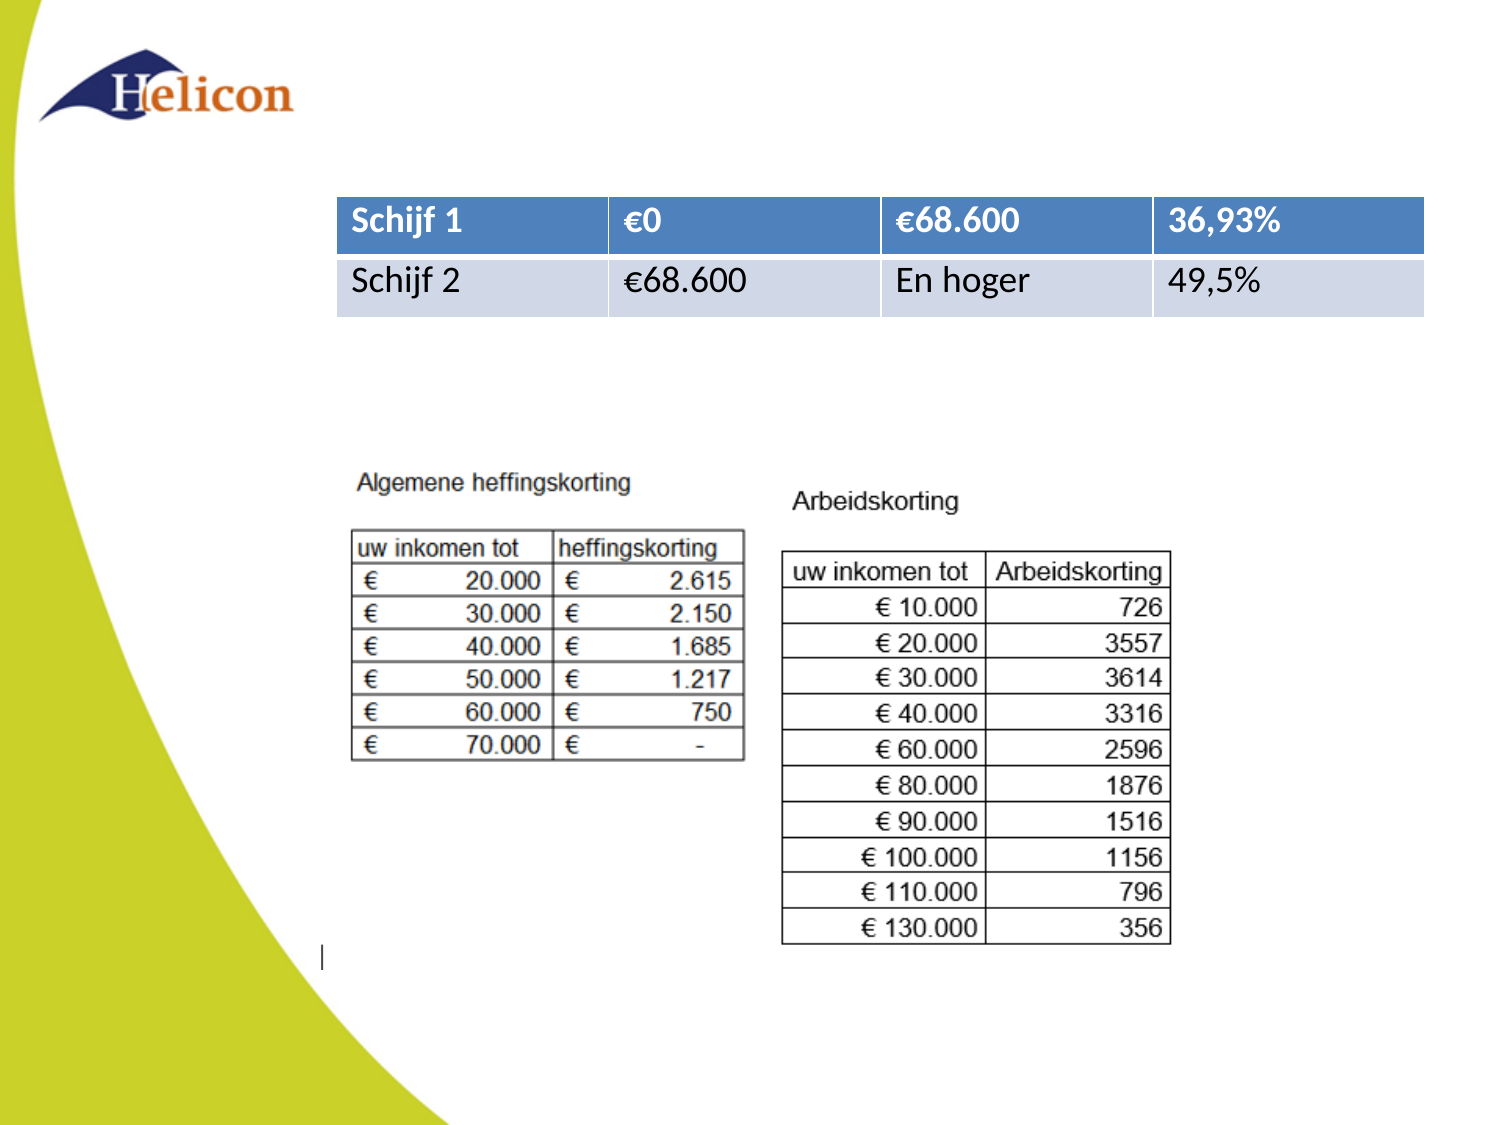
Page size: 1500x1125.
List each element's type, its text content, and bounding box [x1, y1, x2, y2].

table_header €0 [609, 197, 880, 254]
table_header €68.600 [882, 197, 1152, 254]
table_cell 49,5% [1154, 260, 1424, 317]
table_cell €68.600 [609, 260, 880, 317]
picture [0, 0, 1500, 1125]
table_cell En hoger [882, 260, 1152, 317]
table_header Schijf 1 [337, 197, 608, 254]
table_header 36,93% [1154, 197, 1424, 254]
table_cell Schijf 2 [337, 260, 608, 317]
